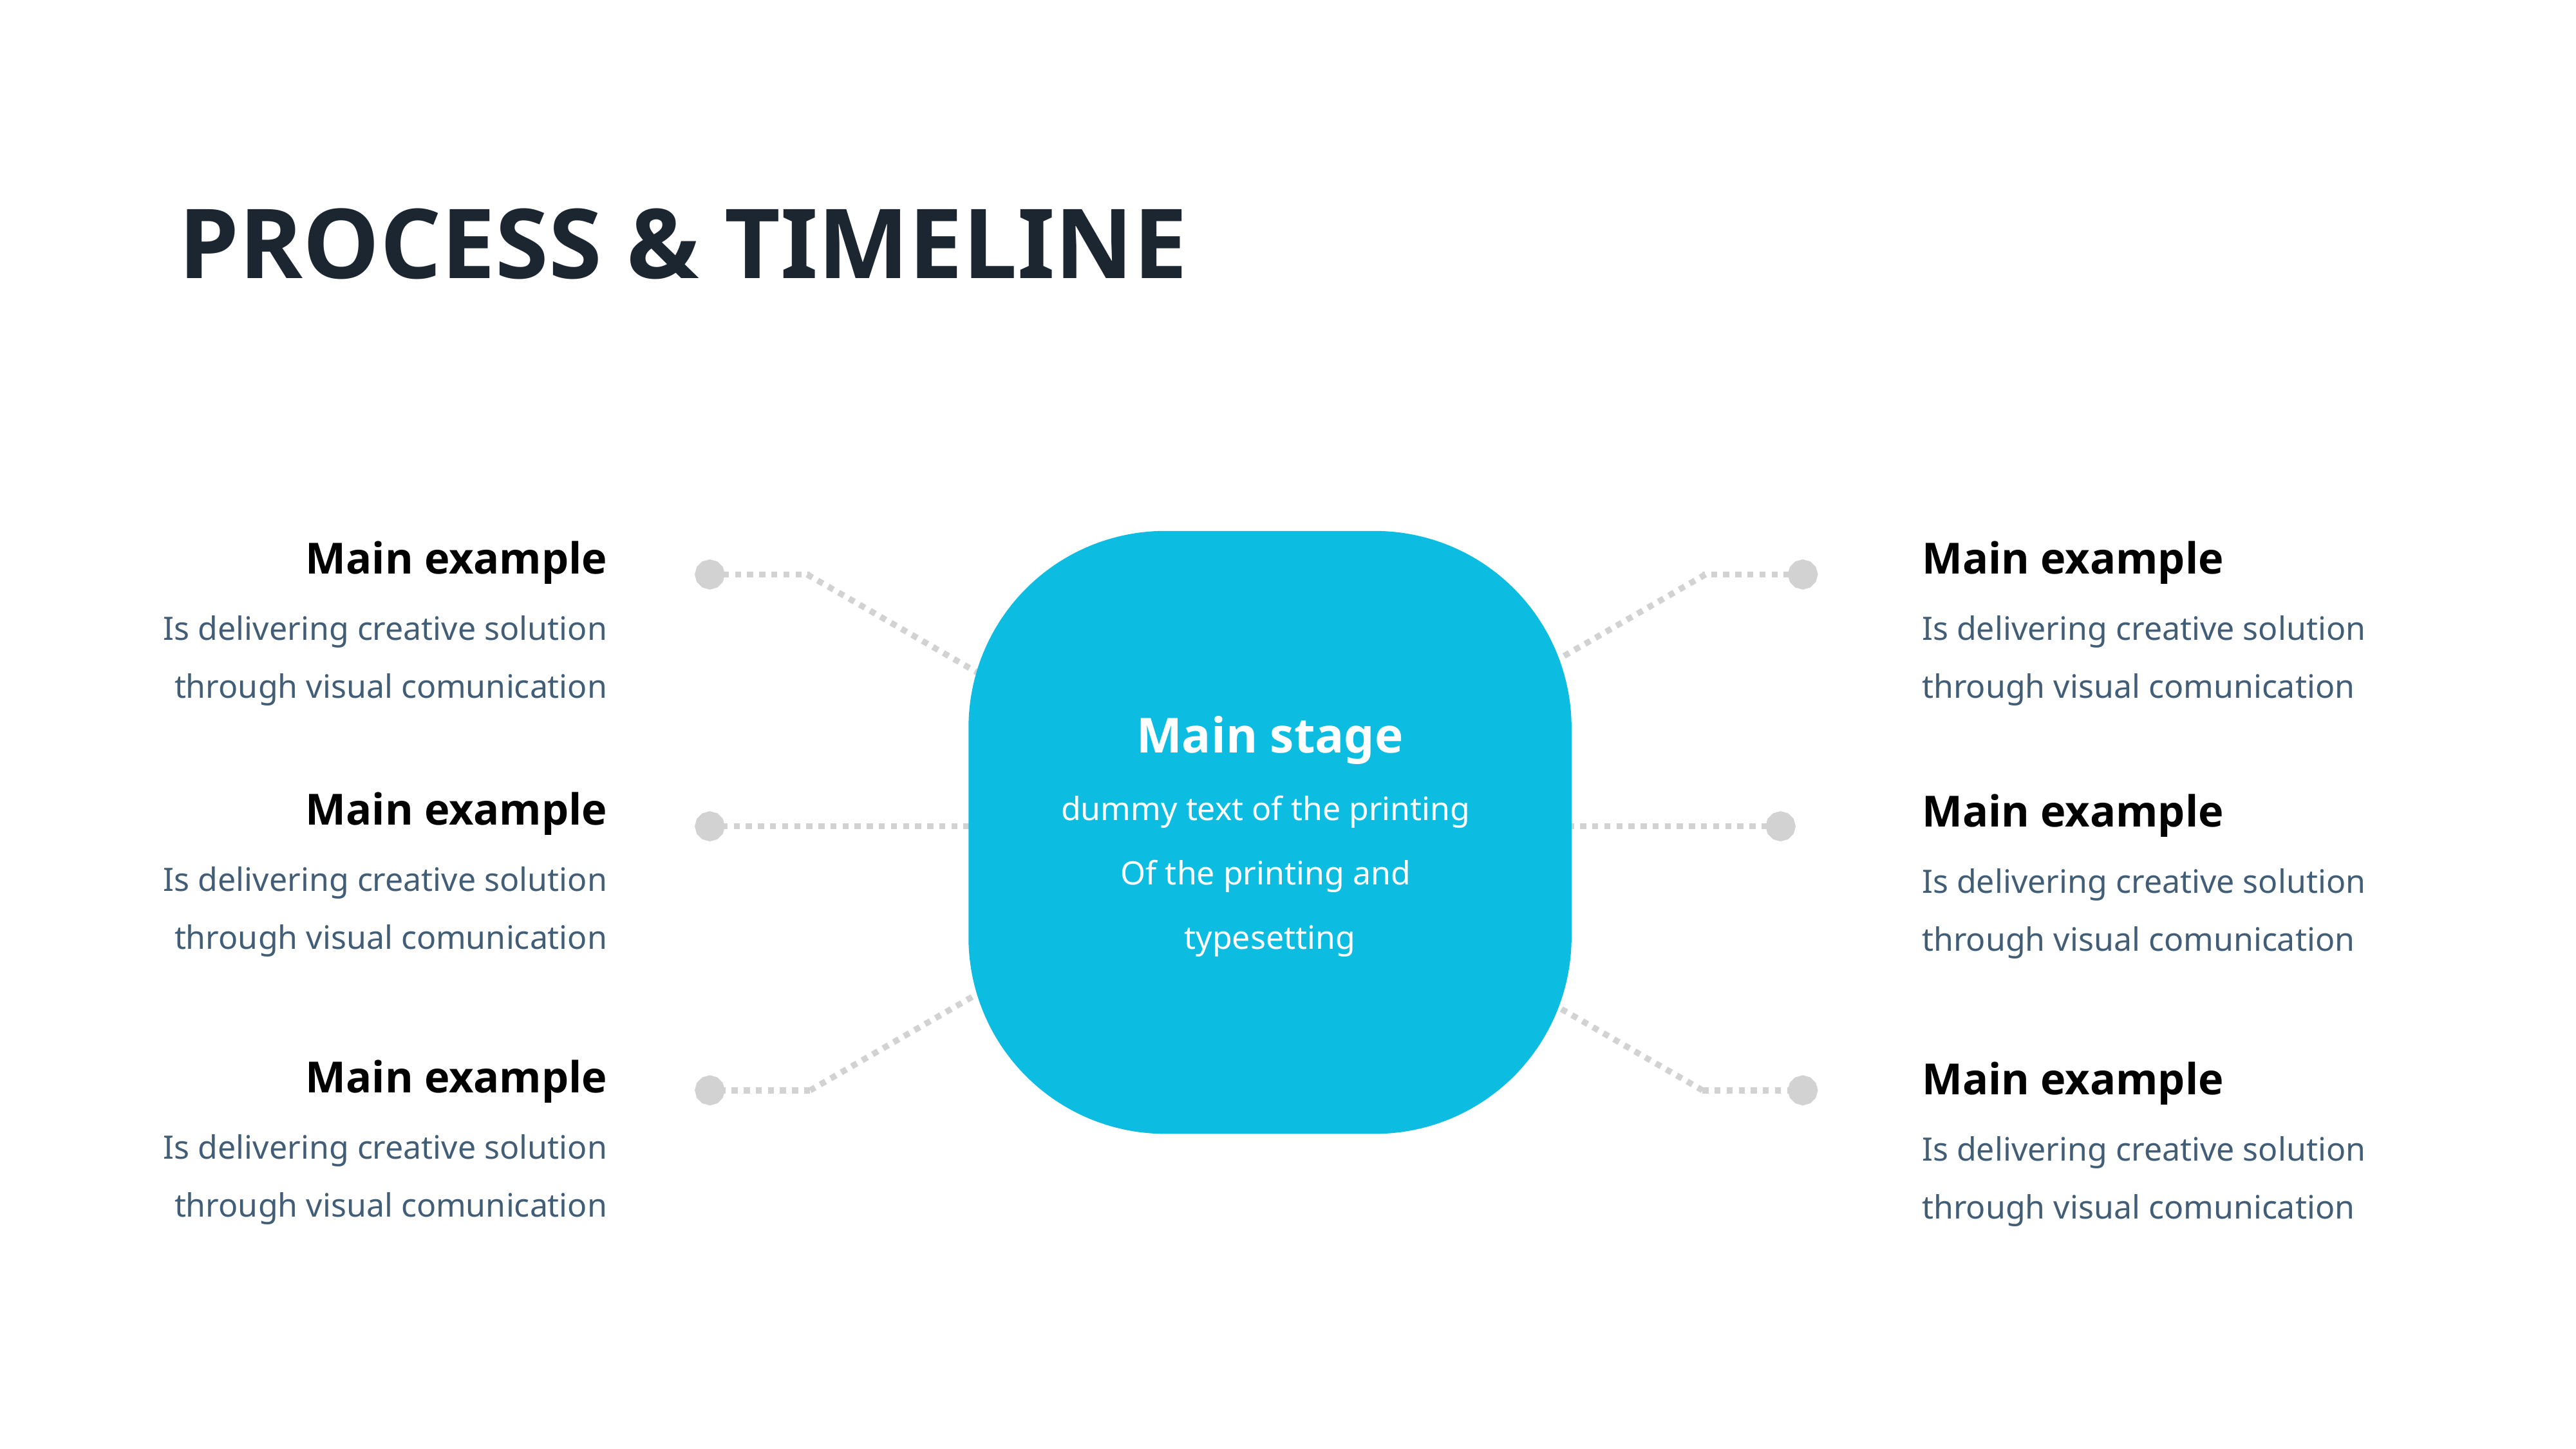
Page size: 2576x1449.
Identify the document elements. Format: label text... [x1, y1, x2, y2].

text_box Main example Is delivering creative solution through visual comunication [1912, 753, 2397, 982]
text_box Main example Is delivering creative solution through visual comunication [133, 751, 617, 980]
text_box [968, 530, 1572, 1134]
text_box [710, 574, 964, 1091]
text_box Main example Is delivering creative solution through visual comunication [1912, 1021, 2397, 1249]
text_box Main example Is delivering creative solution through visual comunication [1912, 500, 2397, 729]
title PROCESS & TIMELINE [169, 176, 1243, 458]
text_box Main example Is delivering creative solution through visual comunication [133, 500, 617, 729]
text_box Main example Is delivering creative solution through visual comunication [133, 1019, 617, 1247]
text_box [1575, 574, 1803, 1091]
